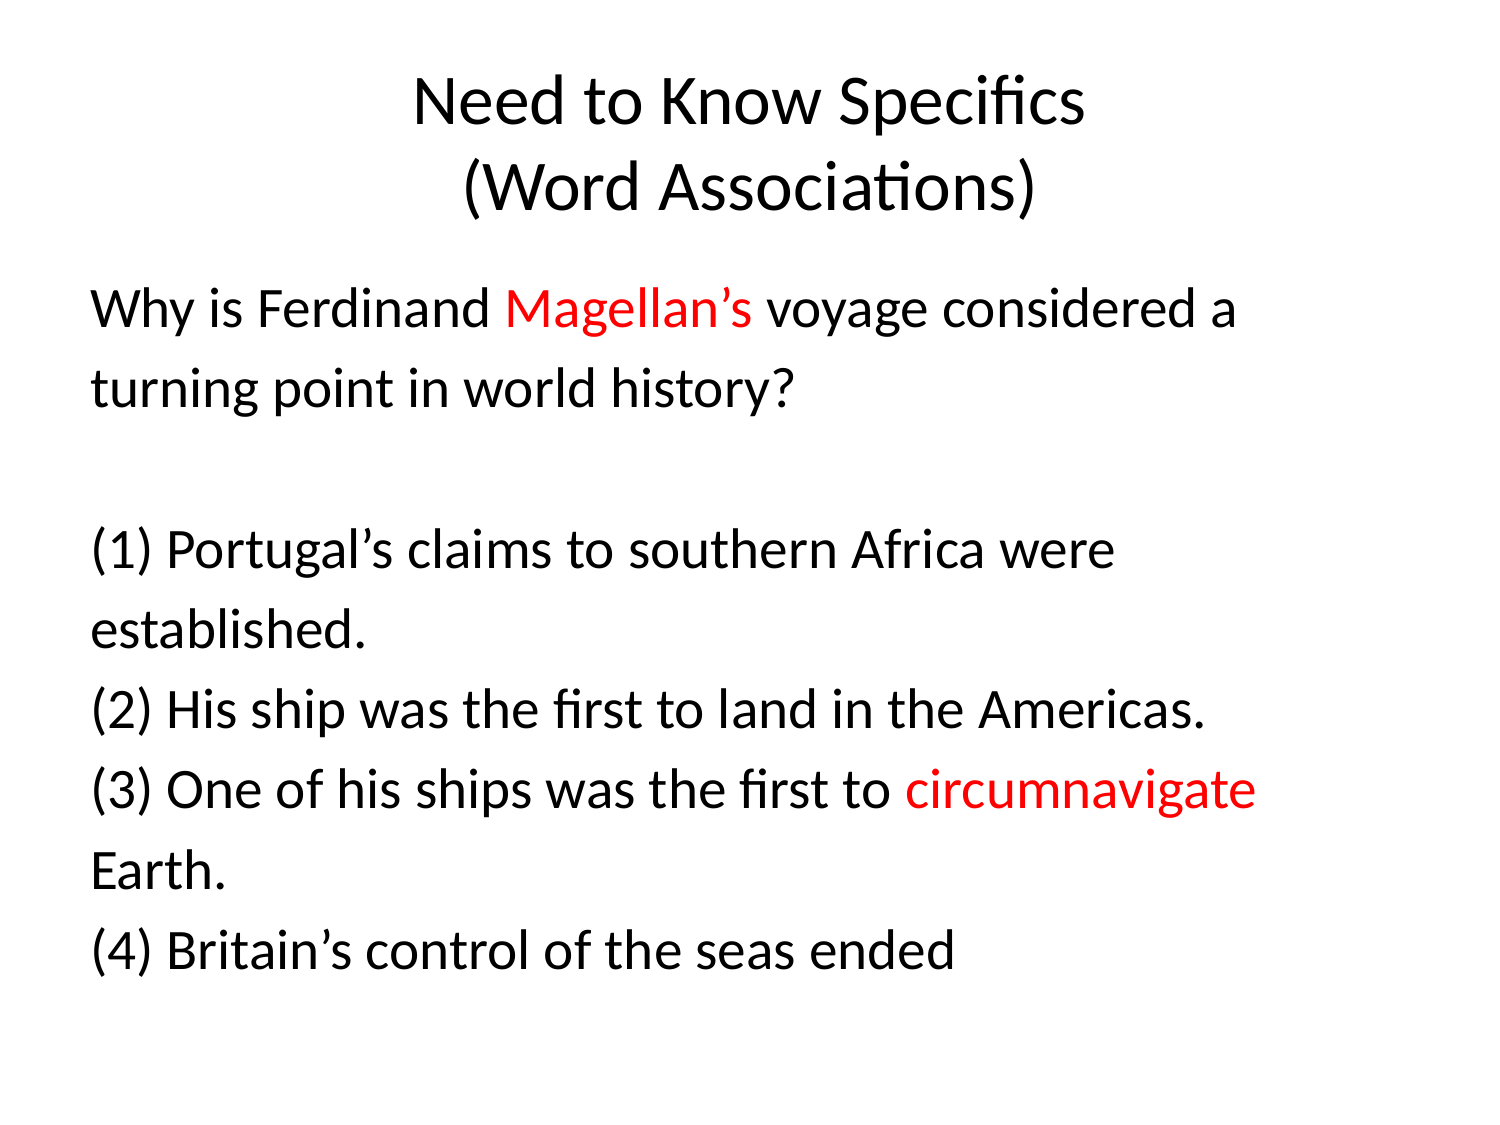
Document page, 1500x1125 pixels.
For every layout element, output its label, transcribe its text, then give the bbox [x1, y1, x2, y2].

list Why is Ferdinand Magellan’s voyage considered a turning point in world history? (1) Portugal’s claims to southern Africa were established. (2) His ship was the first to land in the Americas. (3) One of his ships was the first to circumnavigate Earth. (4) Britain’s control of the seas ended [75, 262, 1425, 1005]
title Need to Know Specifics (Word Associations) [75, 45, 1425, 233]
